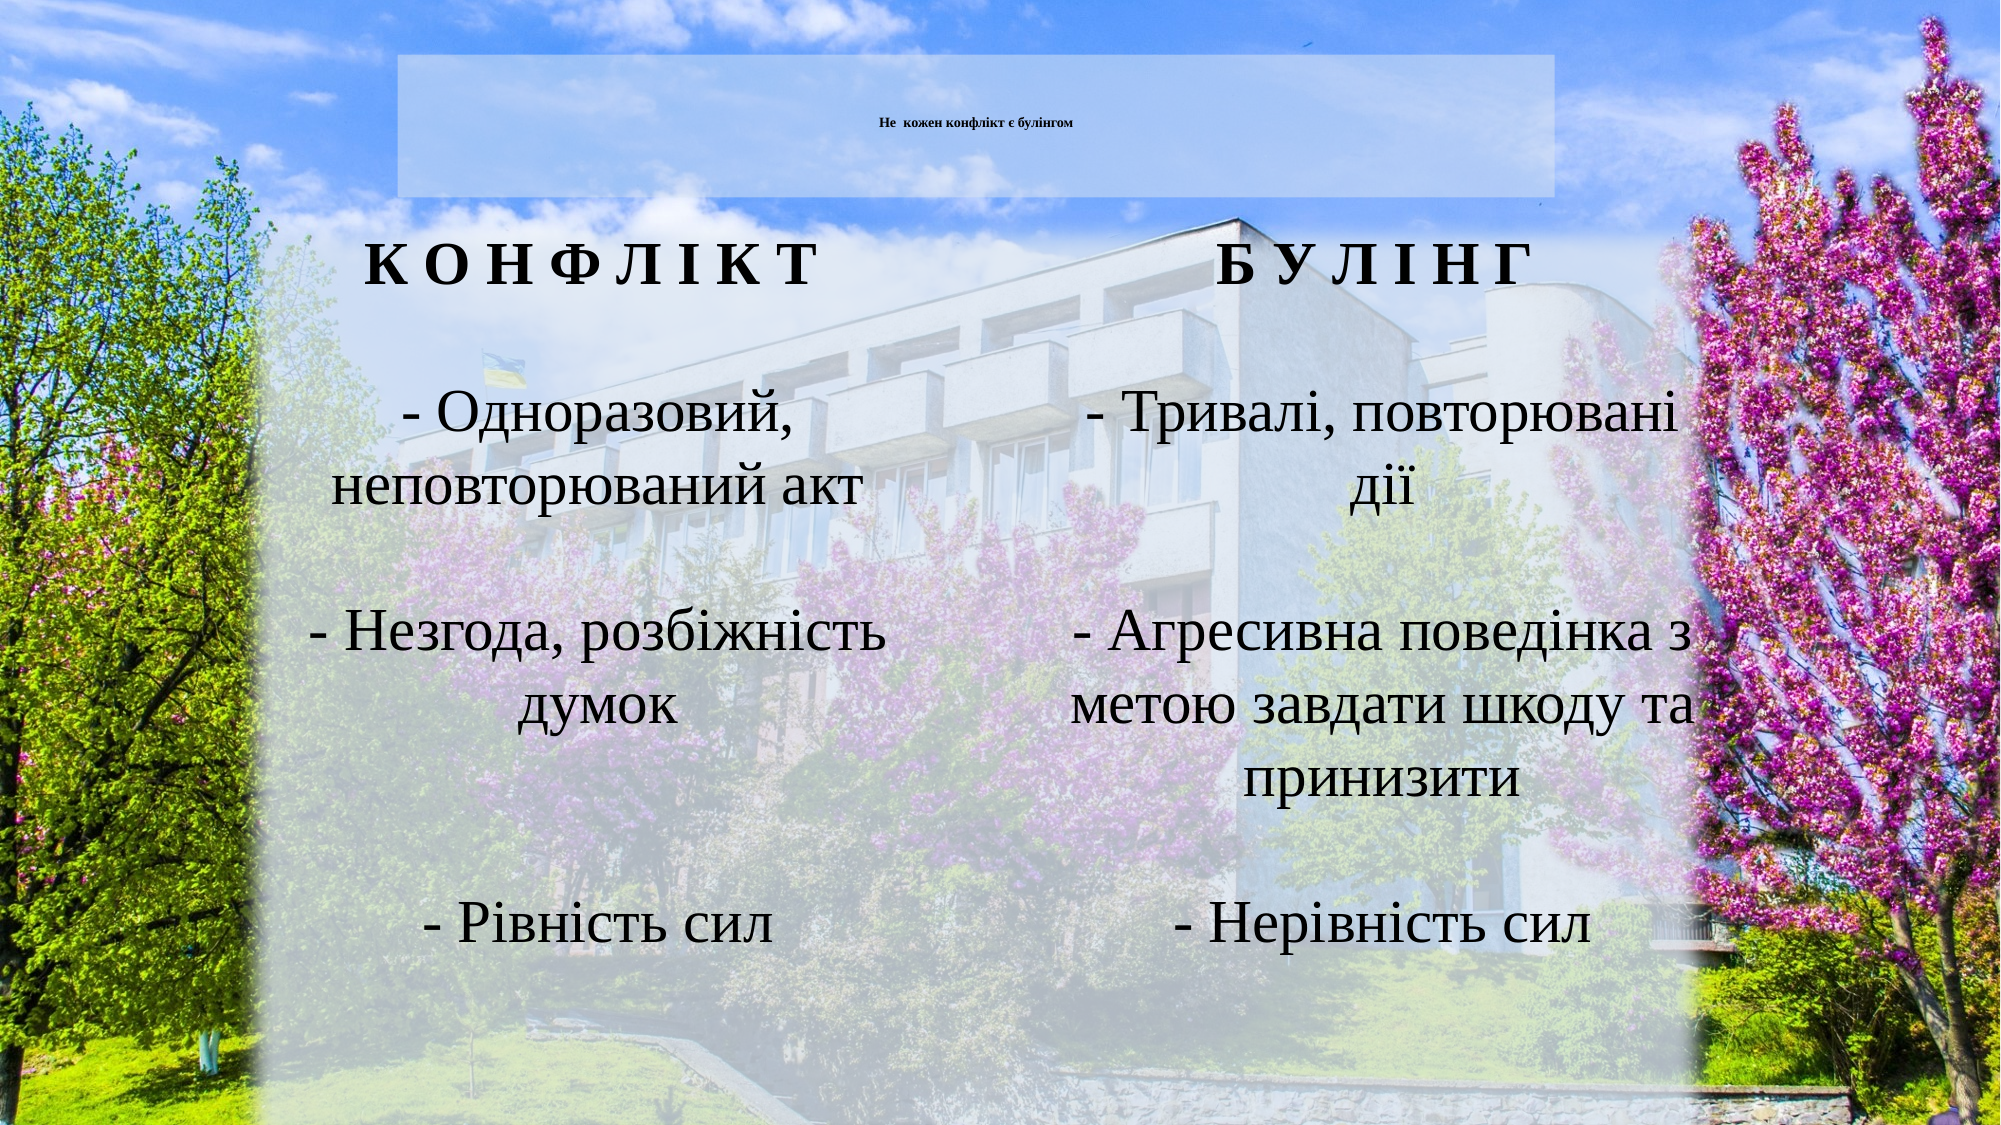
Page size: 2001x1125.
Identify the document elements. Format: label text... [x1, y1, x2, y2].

text_box К О Н Ф Л І К Т - Одноразовий, неповторюваний акт - Незгода, розбіжність думок - Рівність сил Б У Л І Н Г - Тривалі, повторювані дії - Агресивна поведінка з метою завдати шкоду та принизити - Нерівність сил [271, 252, 1682, 1125]
picture [0, 0, 2001, 1125]
title Не кожен конфлікт є булінгом [397, 54, 1555, 198]
